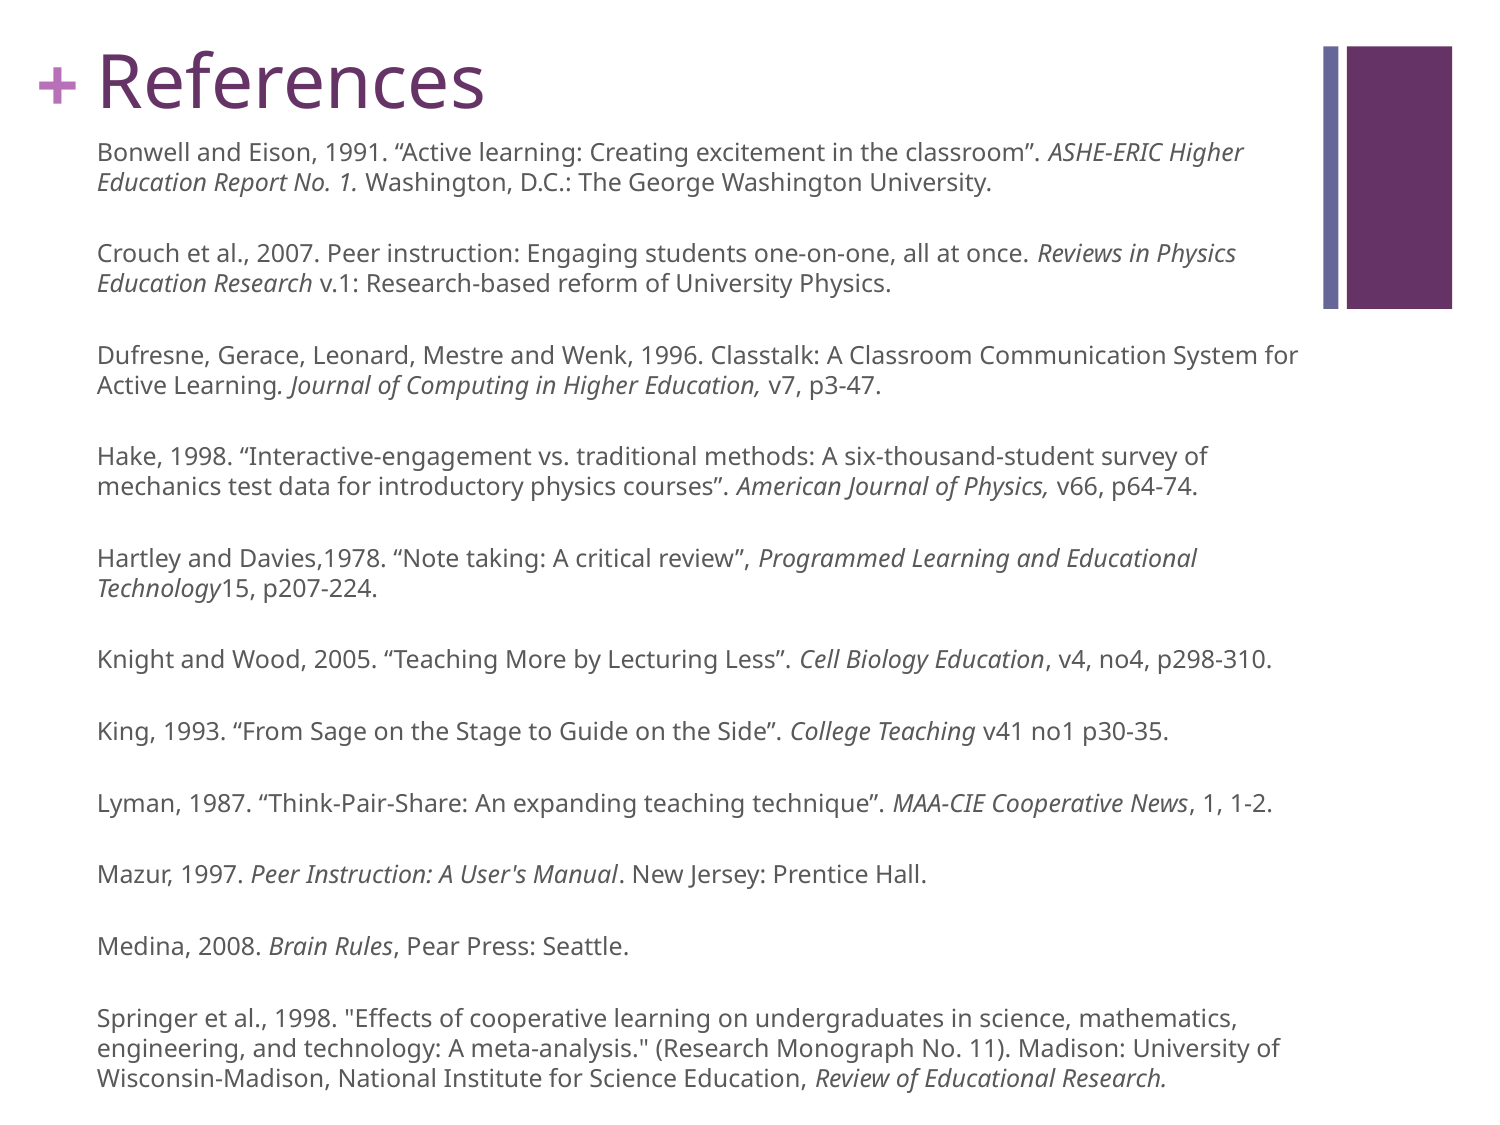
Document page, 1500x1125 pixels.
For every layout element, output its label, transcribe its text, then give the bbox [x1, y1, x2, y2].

title References [81, 25, 1322, 128]
list Bonwell and Eison, 1991. “Active learning: Creating excitement in the classroom”. ASHE-ERIC Higher Education Report No. 1. Washington, D.C.: The George Washington University. Crouch et al., 2007. Peer instruction: Engaging students one-on-one, all at once. Reviews in Physics Education Research v.1: Research-based reform of University Physics. Dufresne, Gerace, Leonard, Mestre and Wenk, 1996. Classtalk: A Classroom Communication System for Active Learning. Journal of Computing in Higher Education, v7, p3-47. Hake, 1998. “Interactive-engagement vs. traditional methods: A six-thousand-student survey of mechanics test data for introductory physics courses”. American Journal of Physics, v66, p64-74. Hartley and Davies,1978. “Note taking: A critical review”, Programmed Learning and Educational Technology15, p207-224. Knight and Wood, 2005. “Teaching More by Lecturing Less”. Cell Biology Education, v4, no4, p298-310. King, 1993. “From Sage on the Stage to Guide on the Side”. College Teaching v41 no1 p30-35. Lyman, 1987. “Think-Pair-Share: An expanding teaching technique”. MAA-CIE Cooperative News, 1, 1-2. Mazur, 1997. Peer Instruction: A User's Manual. New Jersey: Prentice Hall. Medina, 2008. Brain Rules, Pear Press: Seattle. Springer et al., 1998. "Effects of cooperative learning on undergraduates in science, mathematics, engineering, and technology: A meta-analysis." (Research Monograph No. 11). Madison: University of Wisconsin-Madison, National Institute for Science Education, Review of Educational Research. [81, 128, 1322, 1105]
